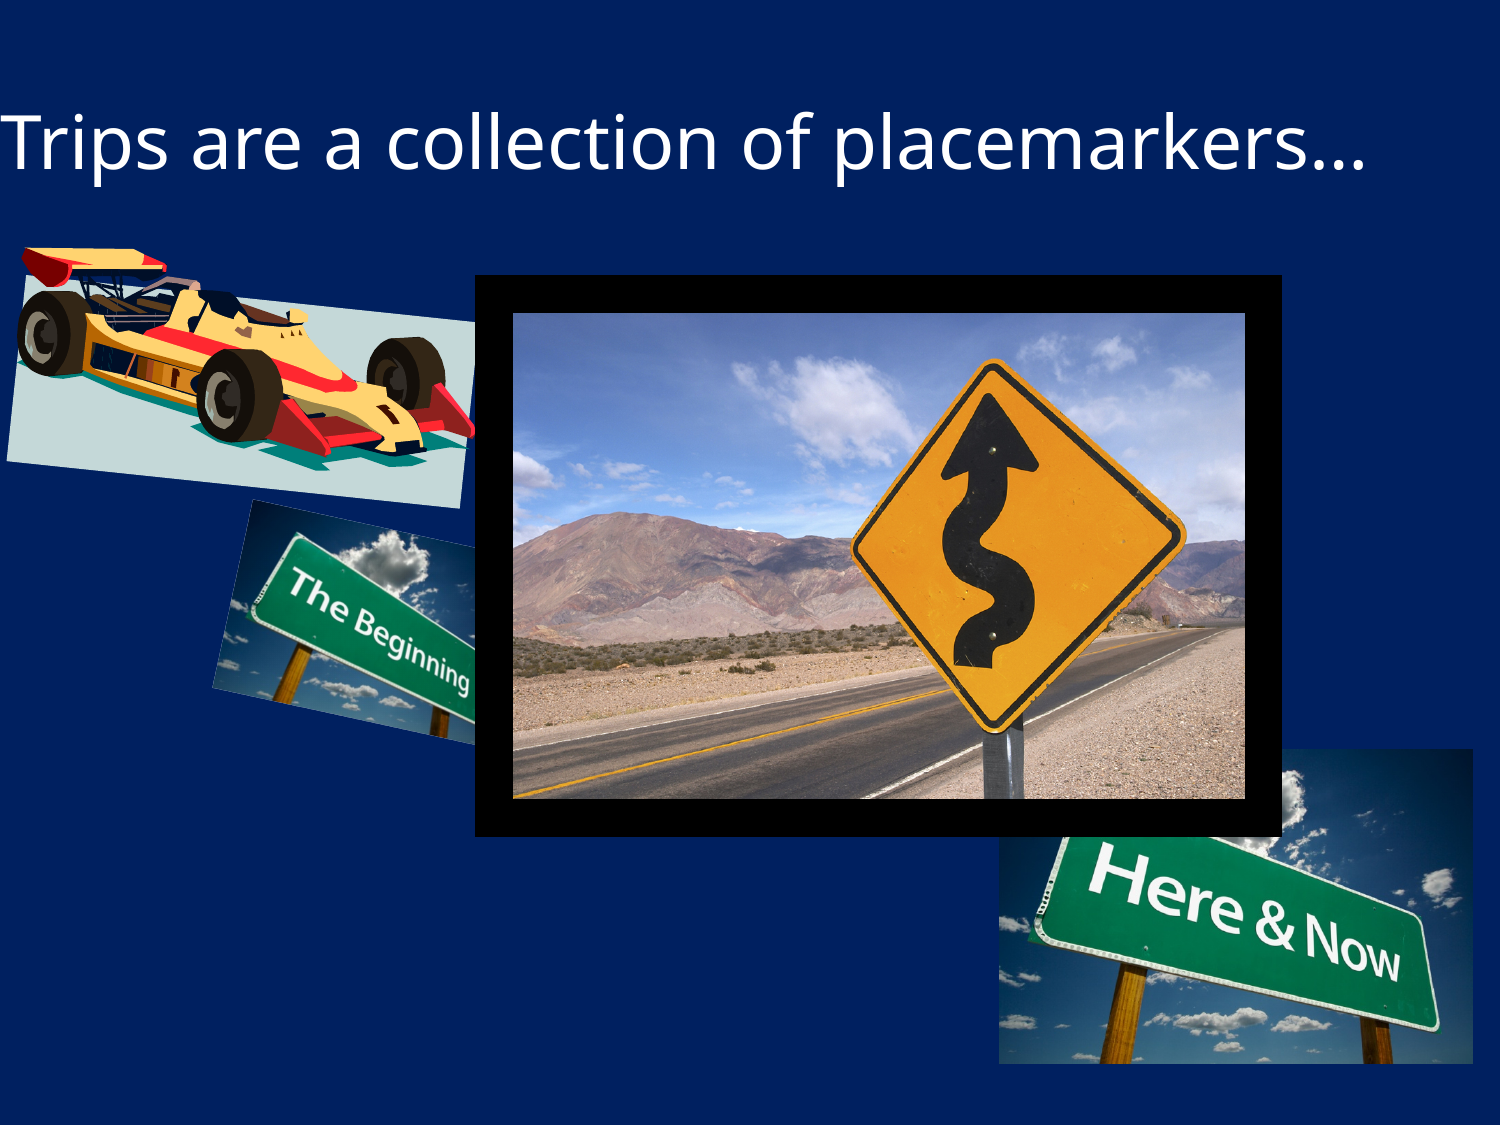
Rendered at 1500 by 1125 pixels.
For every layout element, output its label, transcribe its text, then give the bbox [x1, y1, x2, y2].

picture [213, 312, 1473, 1065]
text_box Trips are a collection of placemarkers… [0, 87, 1385, 193]
picture [10, 261, 482, 486]
